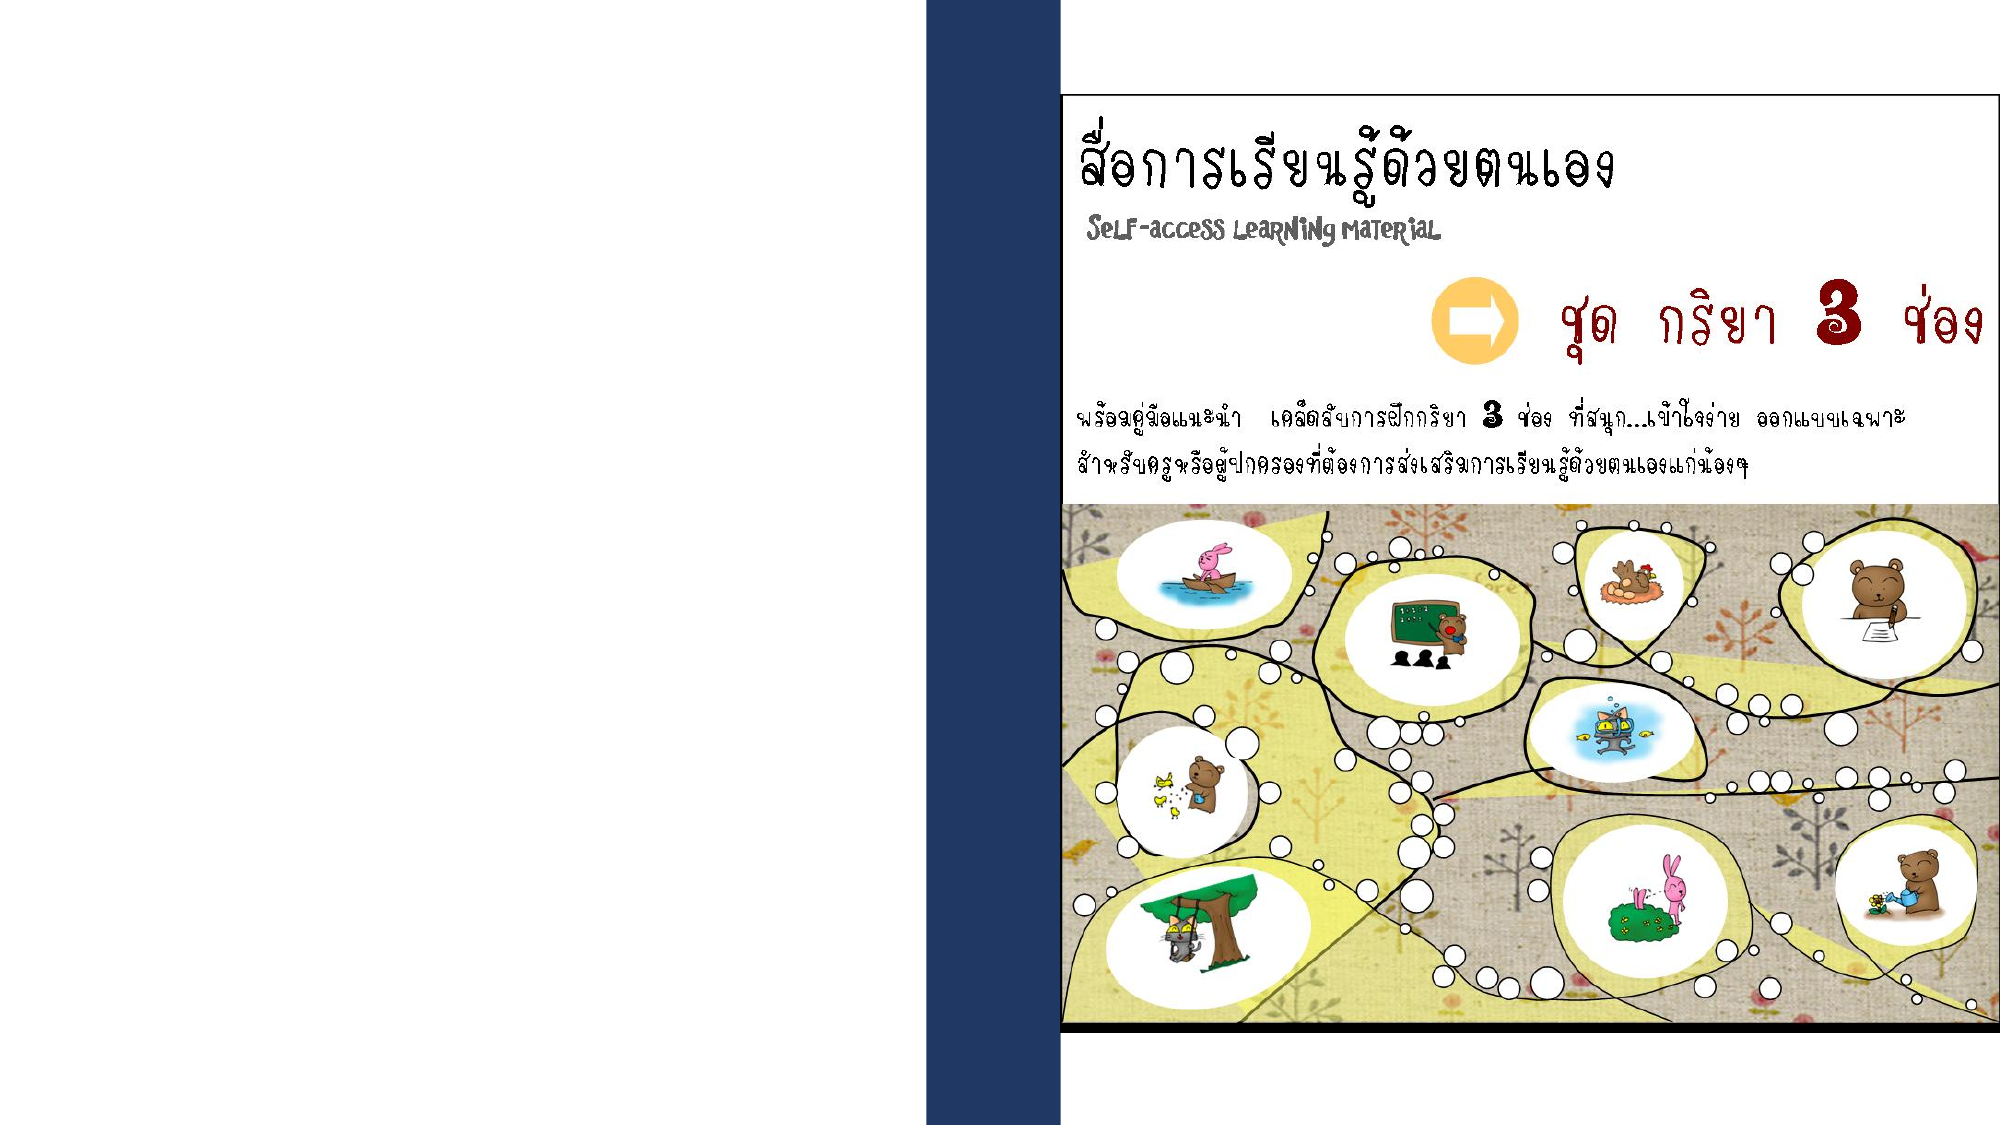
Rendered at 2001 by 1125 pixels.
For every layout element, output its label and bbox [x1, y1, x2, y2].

picture [1060, 94, 2000, 1033]
text_box [925, 0, 1062, 1125]
